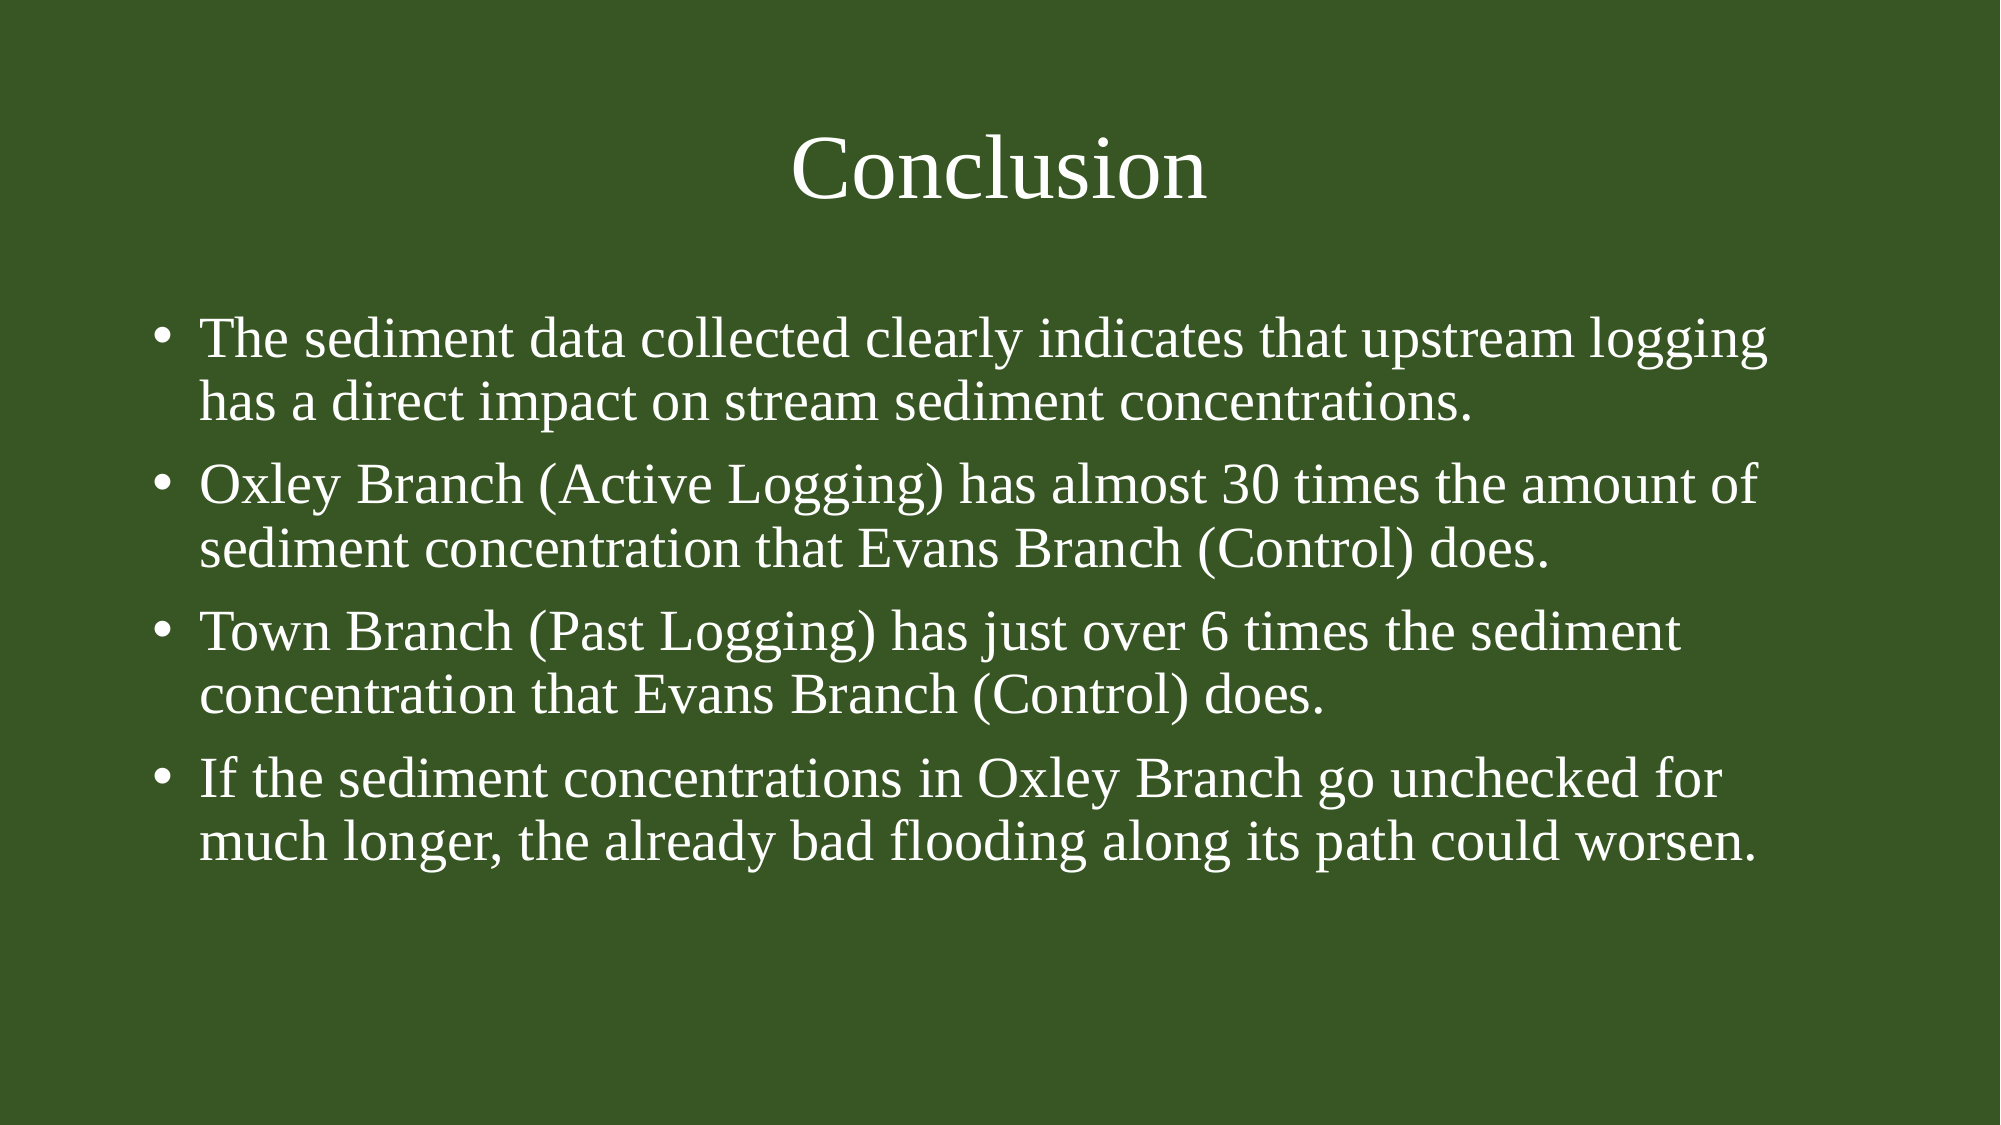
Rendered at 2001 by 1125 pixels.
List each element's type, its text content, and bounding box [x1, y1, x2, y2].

list The sediment data collected clearly indicates that upstream logging has a direct impact on stream sediment concentrations. Oxley Branch (Active Logging) has almost 30 times the amount of sediment concentration that Evans Branch (Control) does. Town Branch (Past Logging) has just over 6 times the sediment concentration that Evans Branch (Control) does. If the sediment concentrations in Oxley Branch go unchecked for much longer, the already bad flooding along its path could worsen. [137, 299, 1863, 1014]
title Conclusion [137, 59, 1863, 278]
